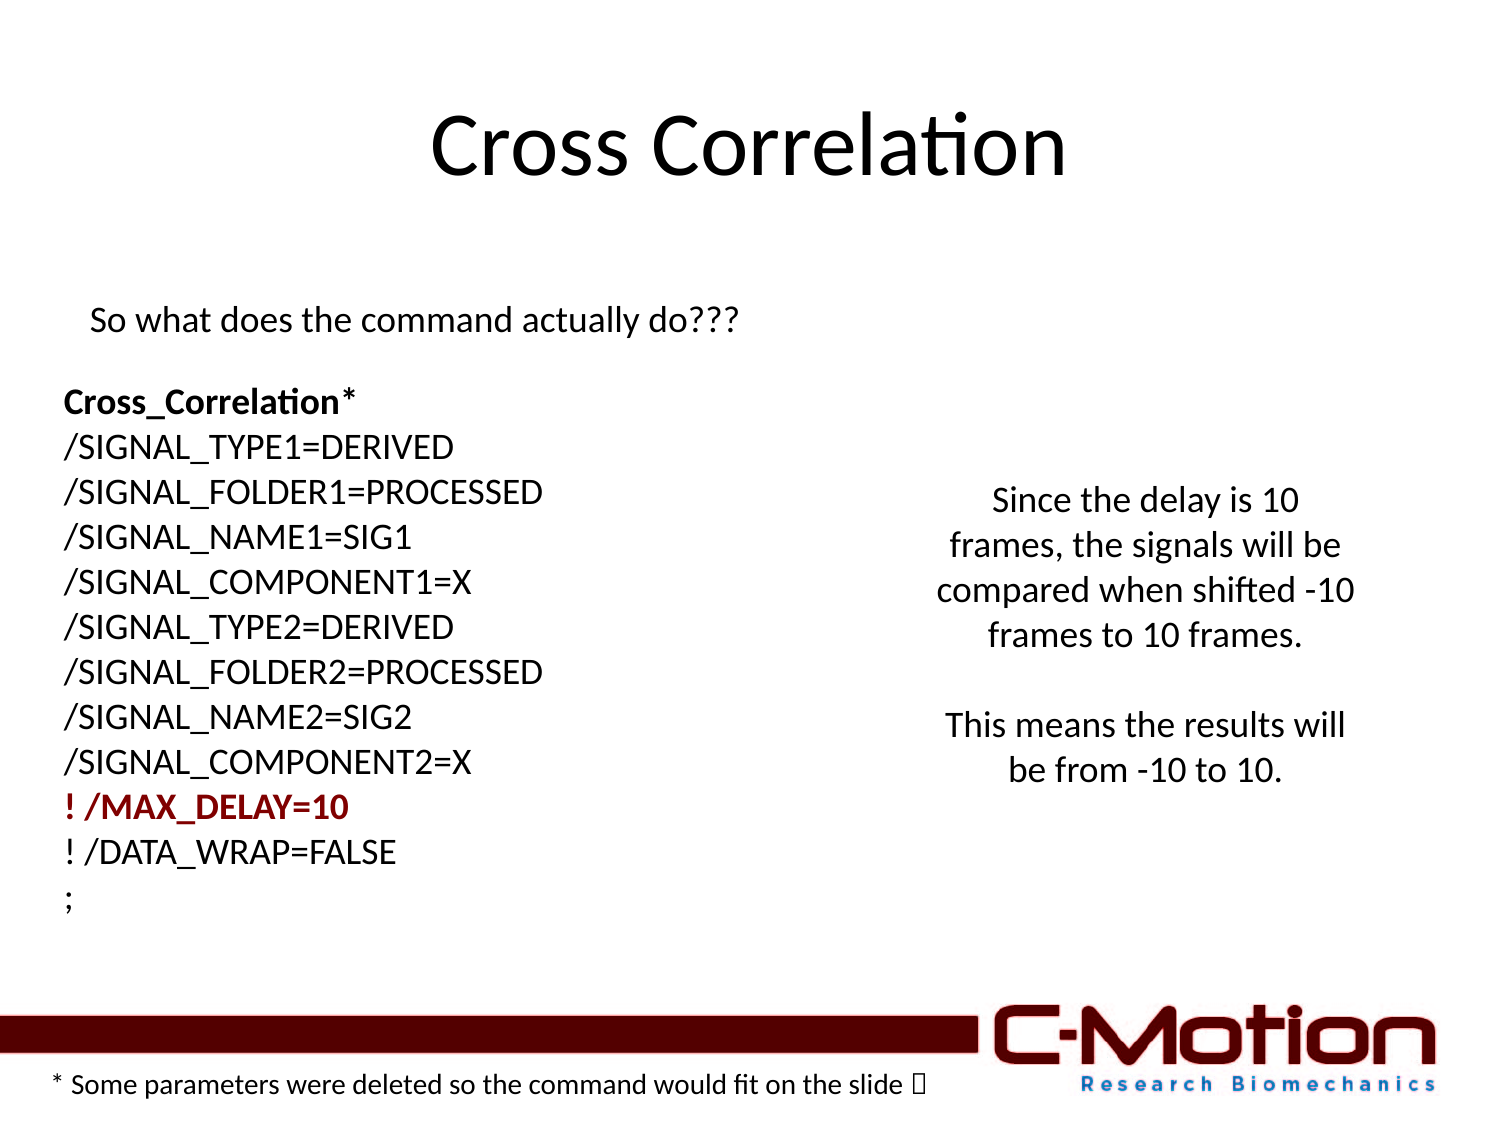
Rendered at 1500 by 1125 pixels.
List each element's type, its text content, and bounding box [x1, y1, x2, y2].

title Cross Correlation [75, 45, 1425, 233]
text_box So what does the command actually do??? [75, 288, 1168, 348]
text_box Since the delay is 10 frames, the signals will be compared when shifted -10 frames to 10 frames. This means the results will be from -10 to 10. [921, 467, 1370, 798]
text_box * Some parameters were deleted so the command would fit on the slide  [35, 1058, 985, 1108]
picture [0, 987, 1500, 1096]
text_box Cross_Correlation* /SIGNAL_TYPE1=DERIVED /SIGNAL_FOLDER1=PROCESSED /SIGNAL_NAME1=SIG1 /SIGNAL_COMPONENT1=X /SIGNAL_TYPE2=DERIVED /SIGNAL_FOLDER2=PROCESSED /SIGNAL_NAME2=SIG2 /SIGNAL_COMPONENT2=X ! /MAX_DELAY=10 ! /DATA_WRAP=FALSE ; [49, 369, 600, 925]
